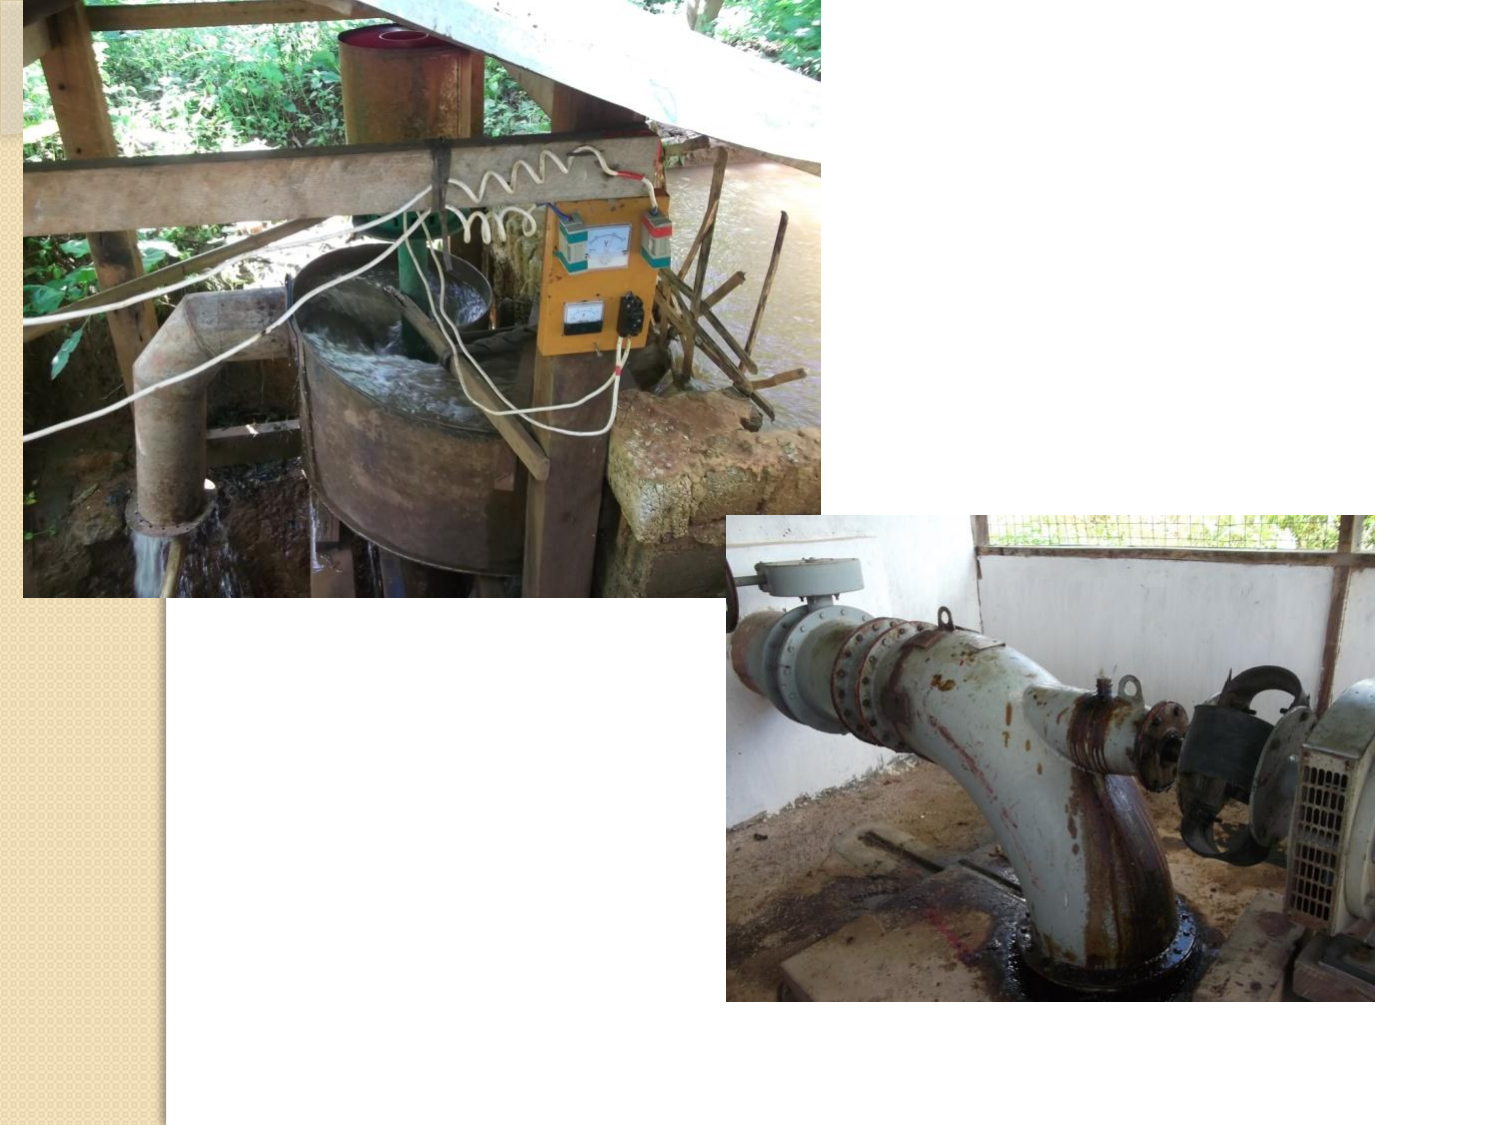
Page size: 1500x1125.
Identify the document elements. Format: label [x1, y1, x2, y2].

list [23, 0, 821, 598]
picture [726, 515, 1375, 1002]
